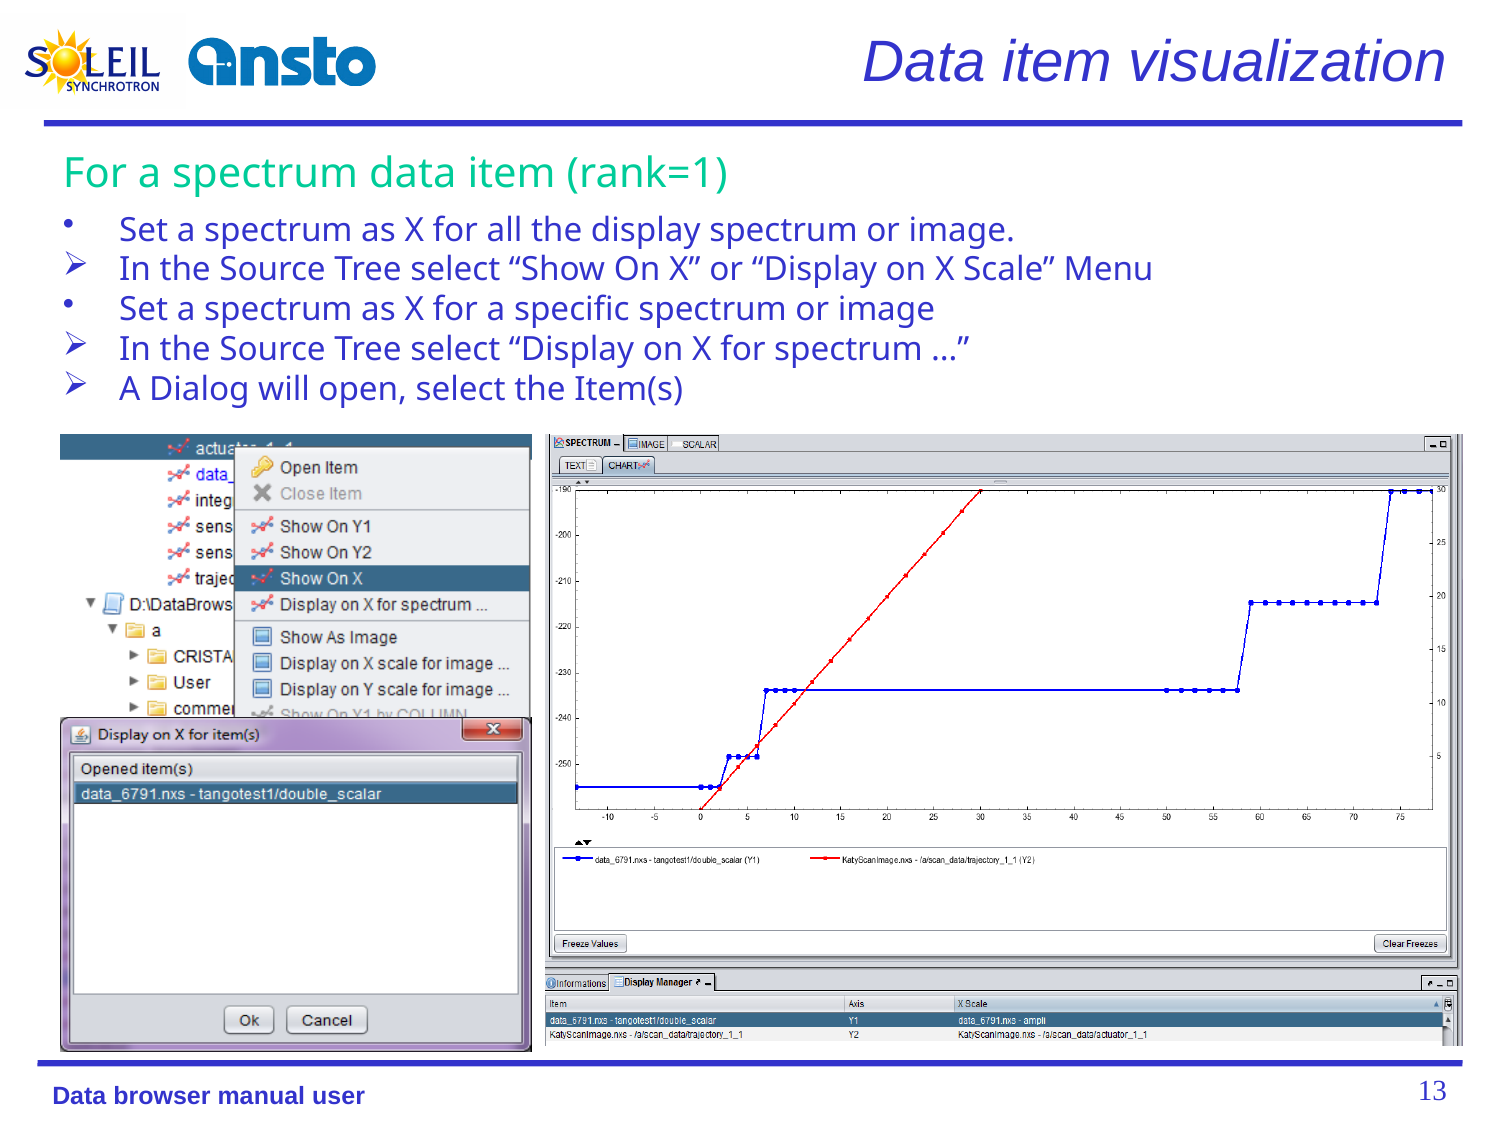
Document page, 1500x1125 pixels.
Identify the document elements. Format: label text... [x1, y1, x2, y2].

picture [186, 36, 237, 86]
title Data item visualization [237, 10, 1463, 106]
picture [545, 434, 1463, 1047]
slide_number 13 [1119, 1063, 1463, 1118]
list For a spectrum data item (rank=1) Set a spectrum as X for all the display spectrum or image. In the Source Tree select “Show On X” or “Display on X Scale” Menu Set a spectrum as X for a specific spectrum or image In the Source Tree select “Display on X for spectrum …” A Dialog will open, select the Item(s) [47, 147, 1446, 422]
picture [60, 434, 533, 1053]
